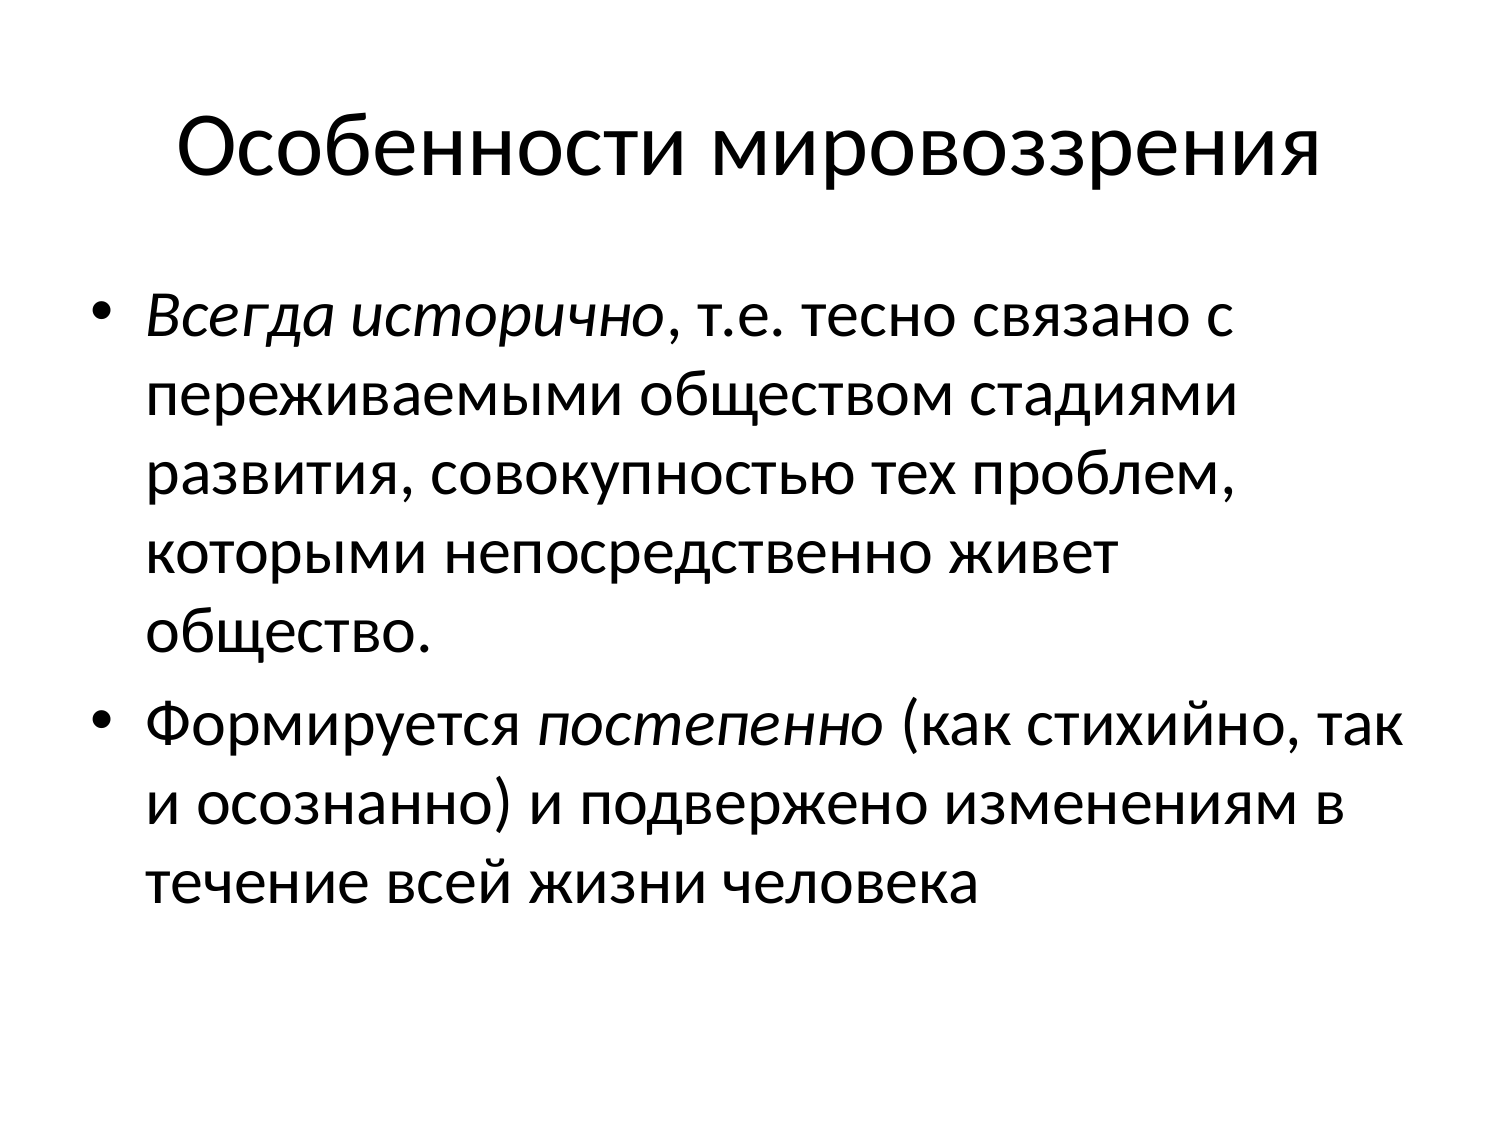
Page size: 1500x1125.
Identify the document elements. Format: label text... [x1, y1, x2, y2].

list Всегда исторично, т.е. тесно связано с переживаемыми обществом стадиями развития, совокупностью тех проблем, которыми непосредственно живет общество. Формируется постепенно (как стихийно, так и осознанно) и подвержено изменениям в течение всей жизни человека [75, 262, 1425, 1005]
title Особенности мировоззрения [75, 45, 1425, 233]
